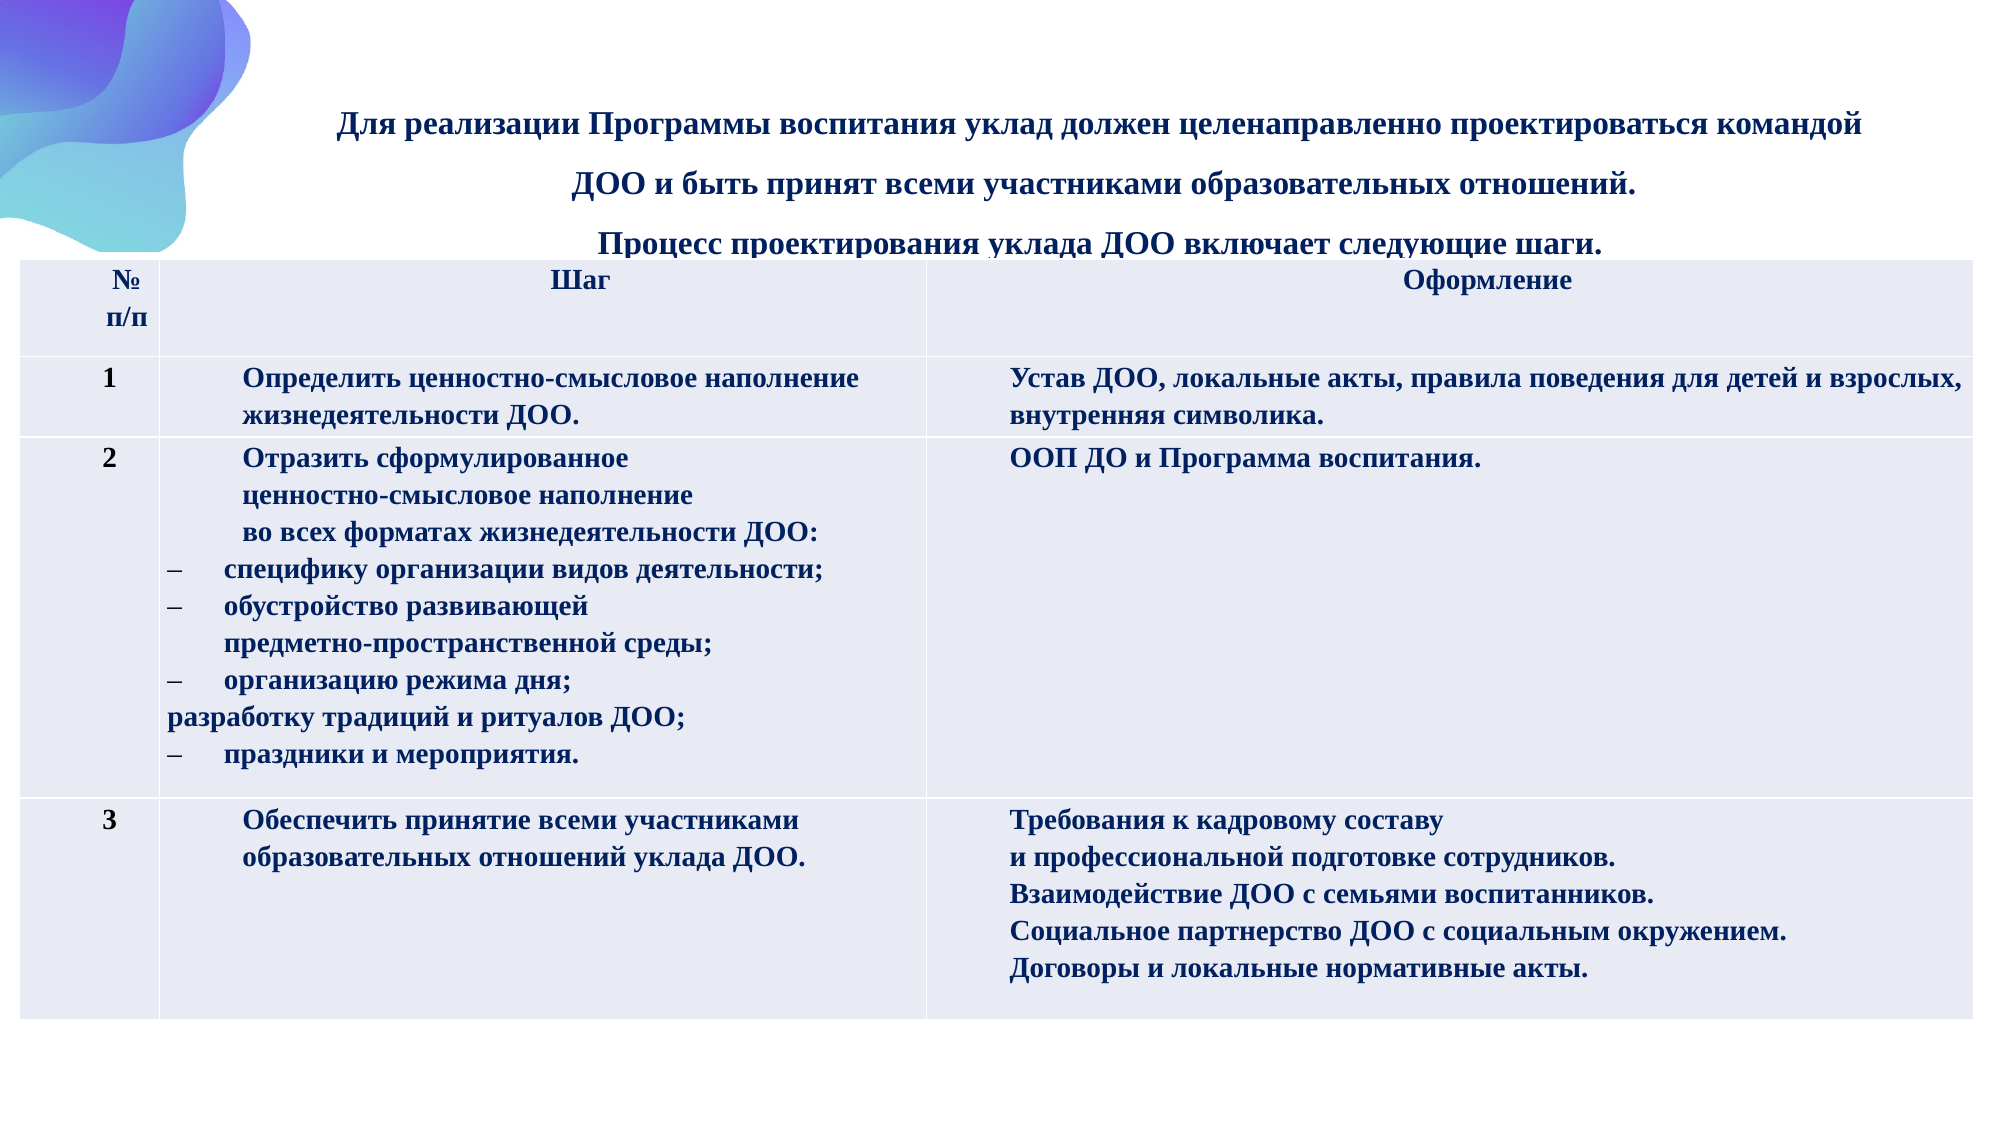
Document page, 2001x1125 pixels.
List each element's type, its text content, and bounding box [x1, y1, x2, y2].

table_cell Обеспечить принятие всеми участниками образовательных отношений уклада ДОО. [160, 799, 926, 1019]
table_cell ООП ДО и Программа воспитания. [927, 438, 1973, 797]
table_header № п/п [20, 260, 159, 356]
table_cell Требования к кадровому составу и профессиональной подготовке сотрудников. Взаимодействие ДОО с семьями воспитанников. Социальное партнерство ДОО с социальным окружением. Договоры и локальные нормативные акты. [927, 799, 1973, 1019]
table_cell Устав ДОО, локальные акты, правила поведения для детей и взрослых, внутренняя символика. [927, 357, 1973, 436]
table_cell 1 [20, 357, 159, 436]
table_cell 3 [20, 799, 159, 1019]
table_cell 2 [20, 438, 159, 797]
picture [0, 0, 258, 254]
title Для реализации Программы воспитания уклад должен целенаправленно проектироваться командой ДОО и быть принят всеми участниками образовательных отношений. Процесс проектирования уклада ДОО включает следующие шаги. [199, 0, 2000, 322]
table_cell Определить ценностно-смысловое наполнение жизнедеятельности ДОО. [160, 357, 926, 436]
table_header Шаг [160, 260, 926, 356]
table_header Оформление [927, 260, 1973, 356]
table_cell Отразить сформулированное ценностно-смысловое наполнение во всех форматах жизнедеятельности ДОО: специфику организации видов деятельности; обустройство развивающей предметно-пространственной среды; организацию режима дня; разработку традиций и ритуалов ДОО; праздники и мероприятия. [160, 438, 926, 797]
